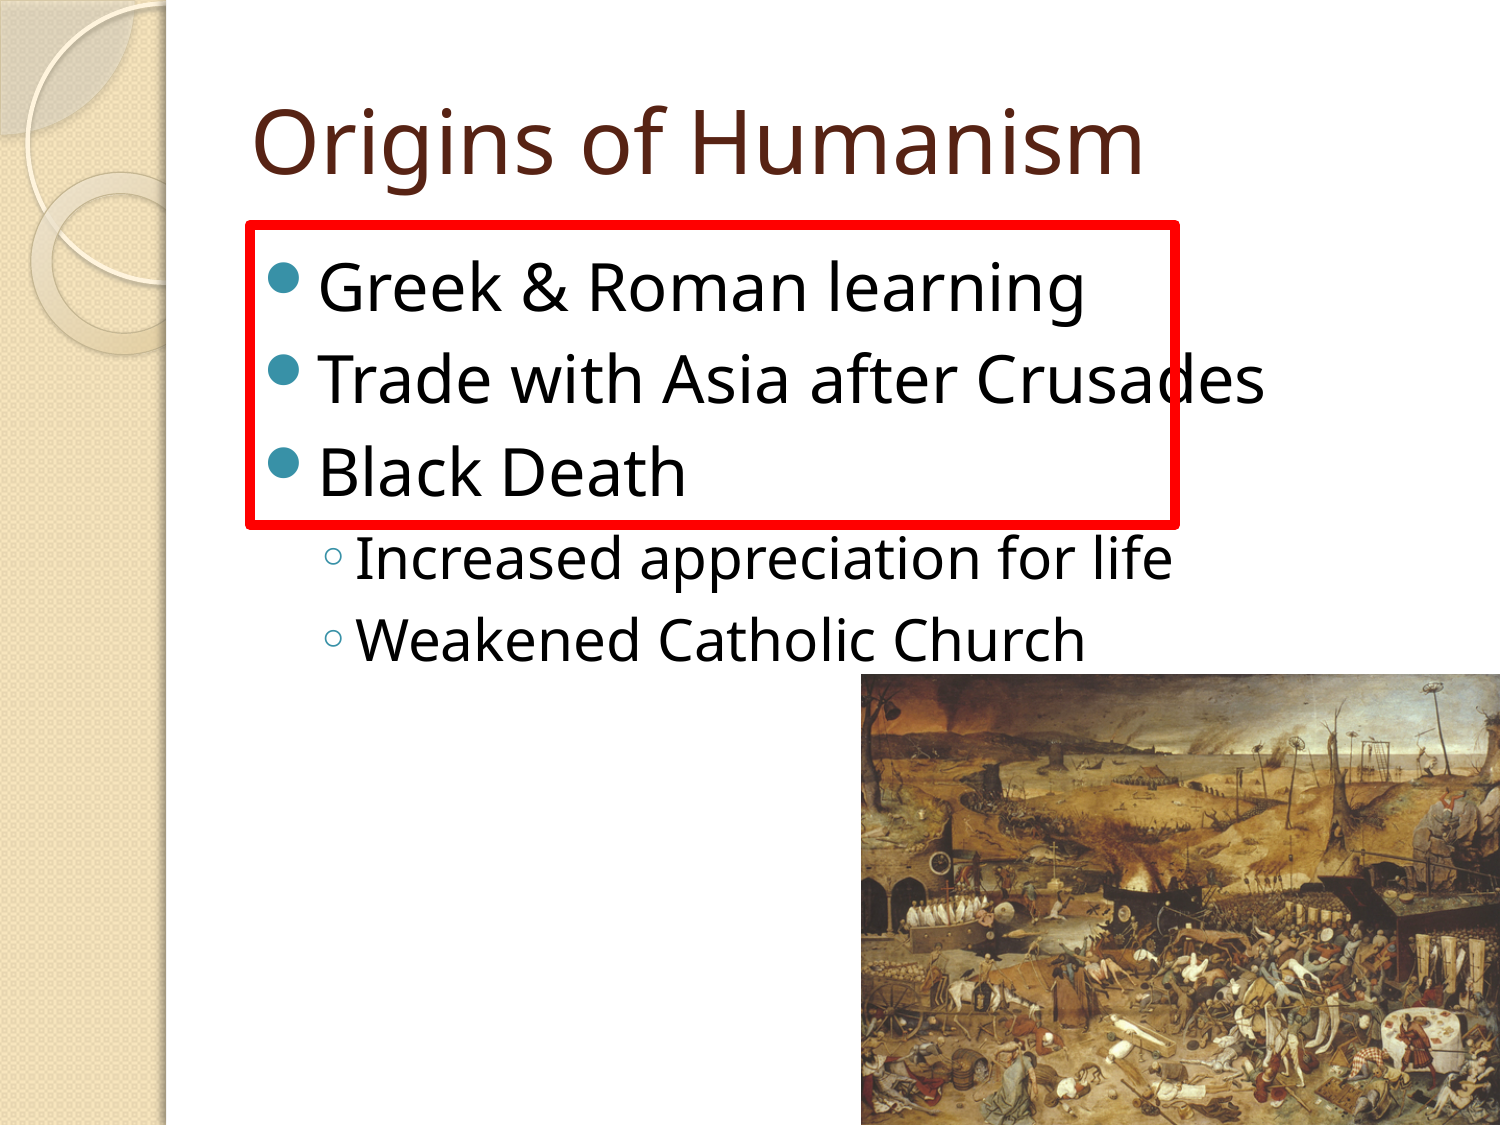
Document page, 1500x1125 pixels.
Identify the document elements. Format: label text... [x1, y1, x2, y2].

title Origins of Humanism [235, 45, 1466, 233]
text_box [248, 223, 1177, 527]
list Greek & Roman learning Trade with Asia after Crusades Black Death Increased appreciation for life Weakened Catholic Church [235, 237, 1466, 1025]
picture [861, 674, 1500, 1125]
